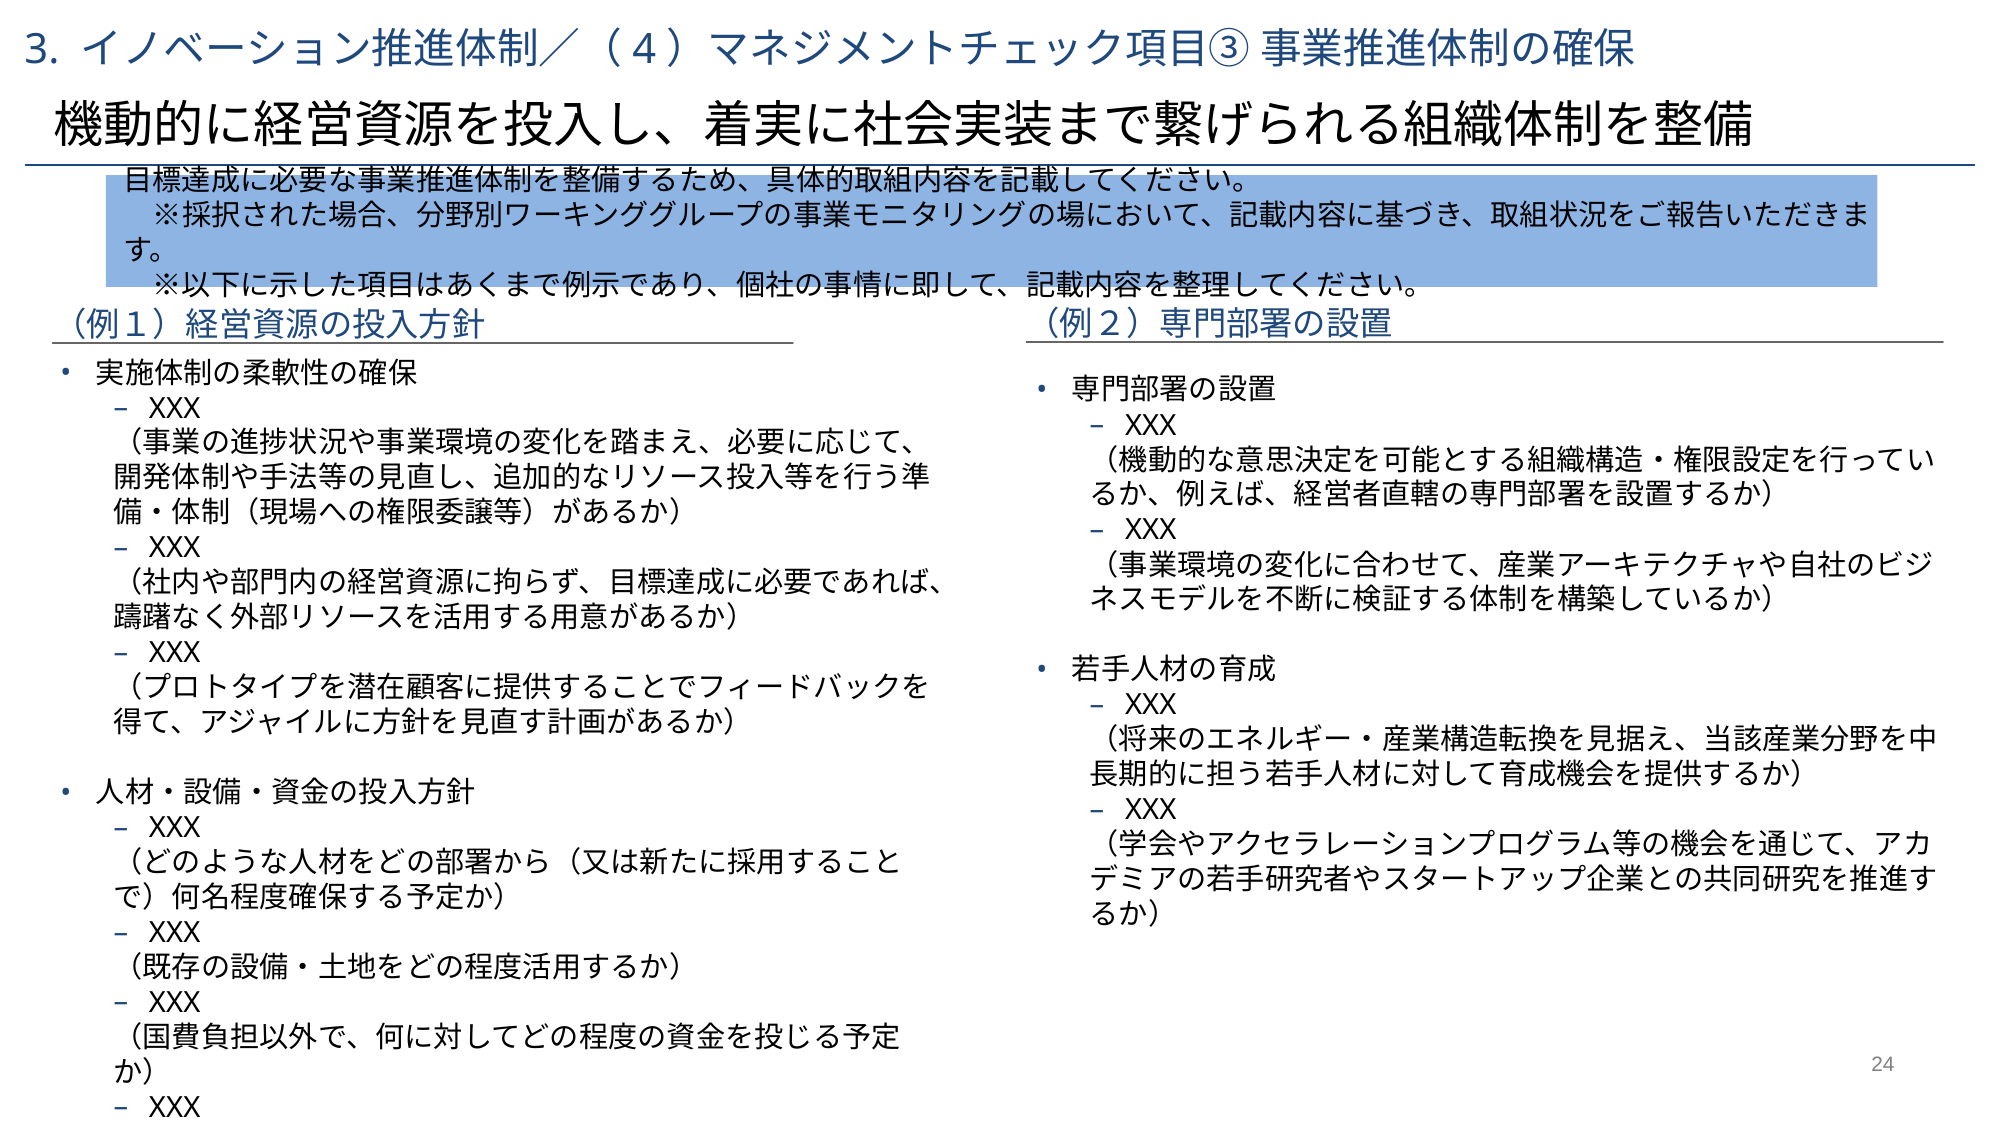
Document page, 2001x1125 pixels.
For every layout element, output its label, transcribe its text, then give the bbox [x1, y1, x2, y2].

text_box 専門部署の設置 XXX （機動的な意思決定を可能とする組織構造・権限設定を行っているか、例えば、経営者直轄の専門部署を設置するか） XXX （事業環境の変化に合わせて、産業アーキテクチャや自社のビジネスモデルを不断に検証する体制を構築しているか） 若手人材の育成 XXX （将来のエネルギー・産業構造転換を見据え、当該産業分野を中長期的に担う若手人材に対して育成機会を提供するか） XXX （学会やアクセラレーションプログラム等の機会を通じて、アカデミアの若手研究者やスタートアップ企業との共同研究を推進するか） [1018, 370, 1947, 1125]
text_box 機動的に経営資源を投入し、着実に社会実装まで繋げられる組織体制を整備 [53, 99, 1899, 154]
text_box 3. イノベーション推進体制／（4）マネジメントチェック項目③ 事業推進体制の確保 [24, 28, 1974, 74]
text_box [1026, 294, 1944, 343]
text_box 実施体制の柔軟性の確保 XXX （事業の進捗状況や事業環境の変化を踏まえ、必要に応じて、開発体制や手法等の見直し、追加的なリソース投入等を行う準備・体制（現場への権限委譲等）があるか） XXX （社内や部門内の経営資源に拘らず、目標達成に必要であれば、躊躇なく外部リソースを活用する用意があるか） XXX （プロトタイプを潜在顧客に提供することでフィードバックを得て、アジャイルに方針を見直す計画があるか） 人材・設備・資金の投入方針 XXX （どのような人材をどの部署から（又は新たに採用することで）何名程度確保する予定か） XXX （既存の設備・土地をどの程度活用するか） XXX （国費負担以外で、何に対してどの程度の資金を投じる予定か） XXX （短期的な経営指標に左右されず、資源投入を継続するか） [42, 353, 960, 1125]
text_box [52, 295, 794, 344]
text_box 目標達成に必要な事業推進体制を整備するため、具体的取組内容を記載してください。 ※採択された場合、分野別ワーキンググループの事業モニタリングの場において、記載内容に基づき、取組状況をご報告いただきます。 ※以下に示した項目はあくまで例示であり、個社の事情に即して、記載内容を整理してください。 [105, 175, 1878, 287]
